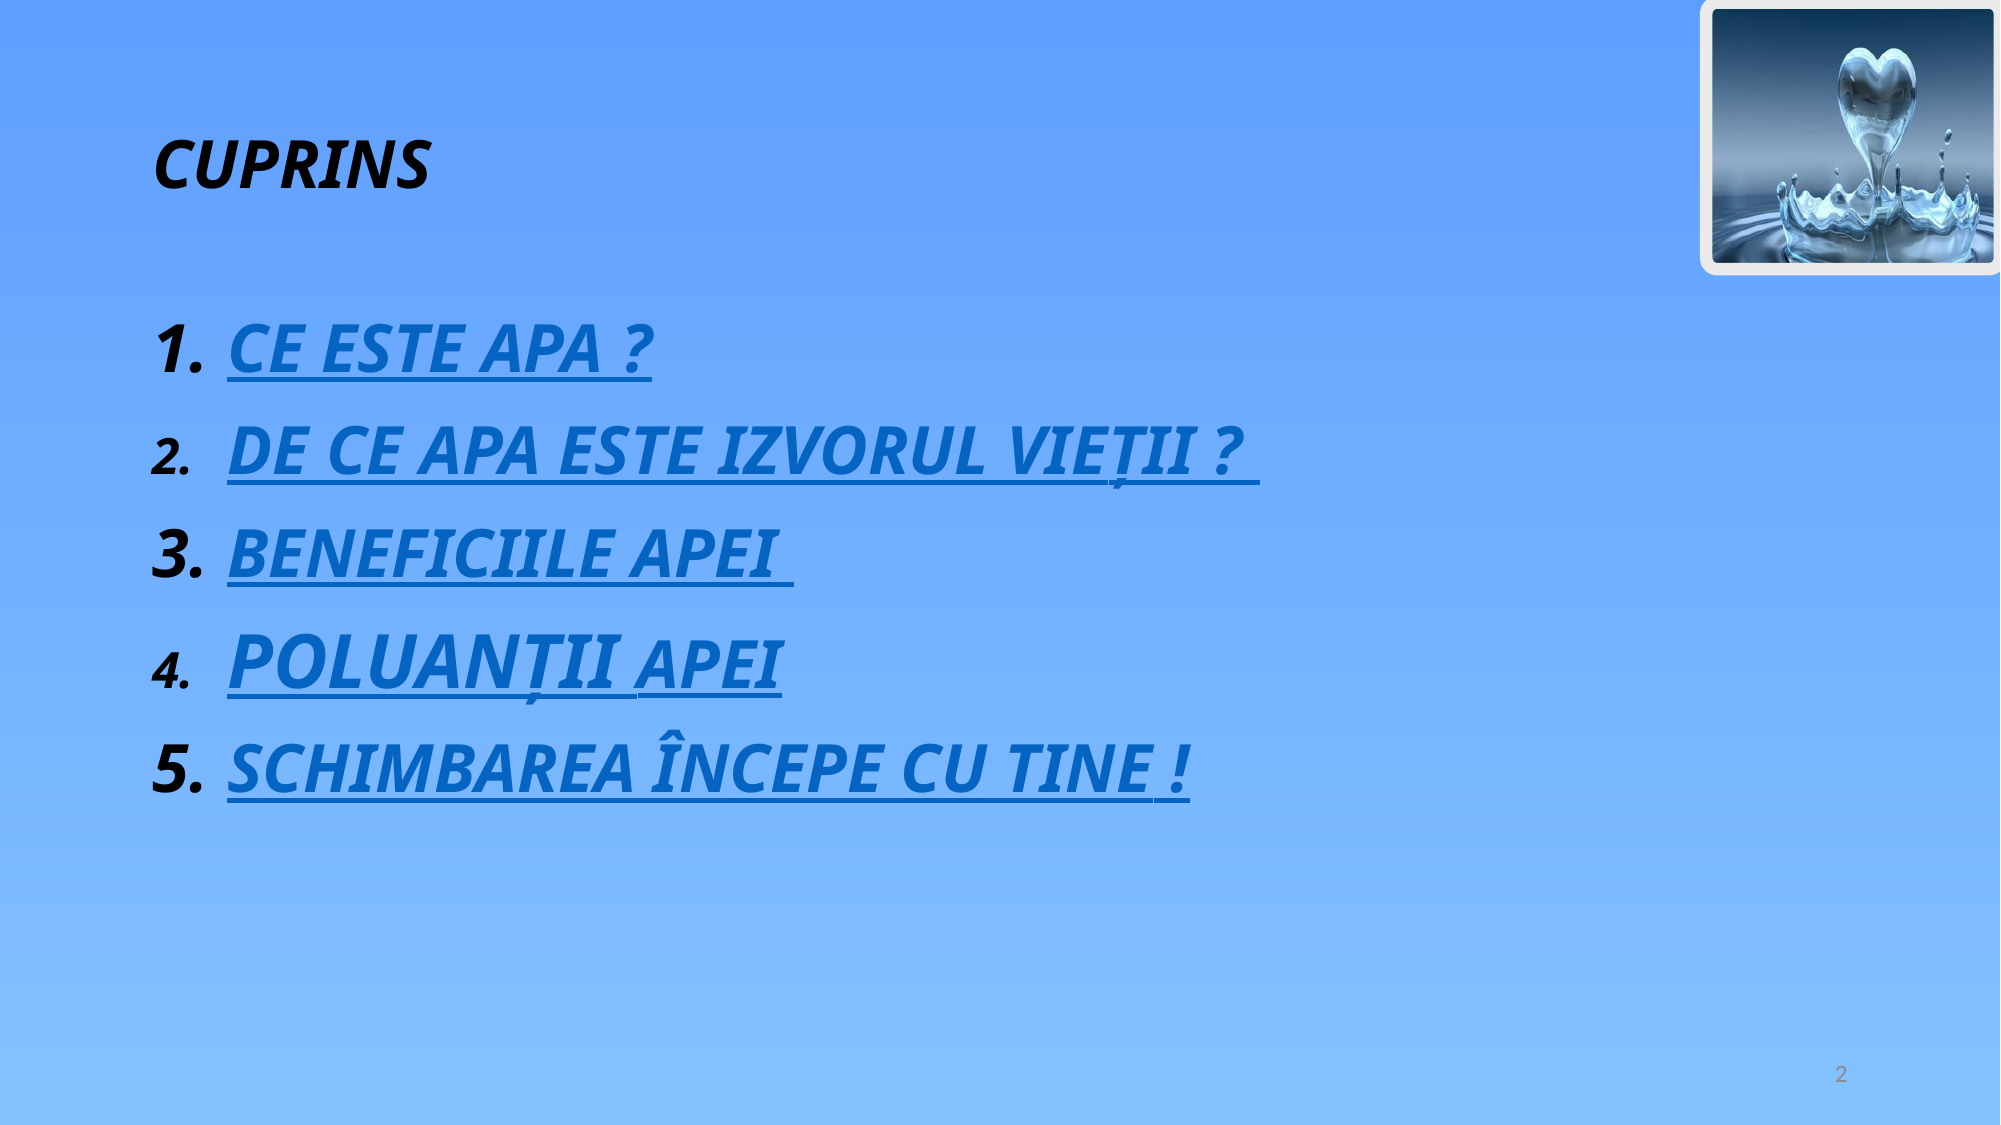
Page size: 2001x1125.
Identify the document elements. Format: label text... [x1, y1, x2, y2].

list CE ESTE APA ? DE CE APA ESTE IZVORUL VIEȚII ? BENEFICIILE APEI POLUANȚII APEI SCHIMBAREA ÎNCEPE CU TINE ! [137, 299, 1863, 1003]
slide_number 2 [1412, 1042, 1863, 1103]
text_box CUPRINS [137, 113, 1227, 209]
picture [1713, 9, 1993, 262]
